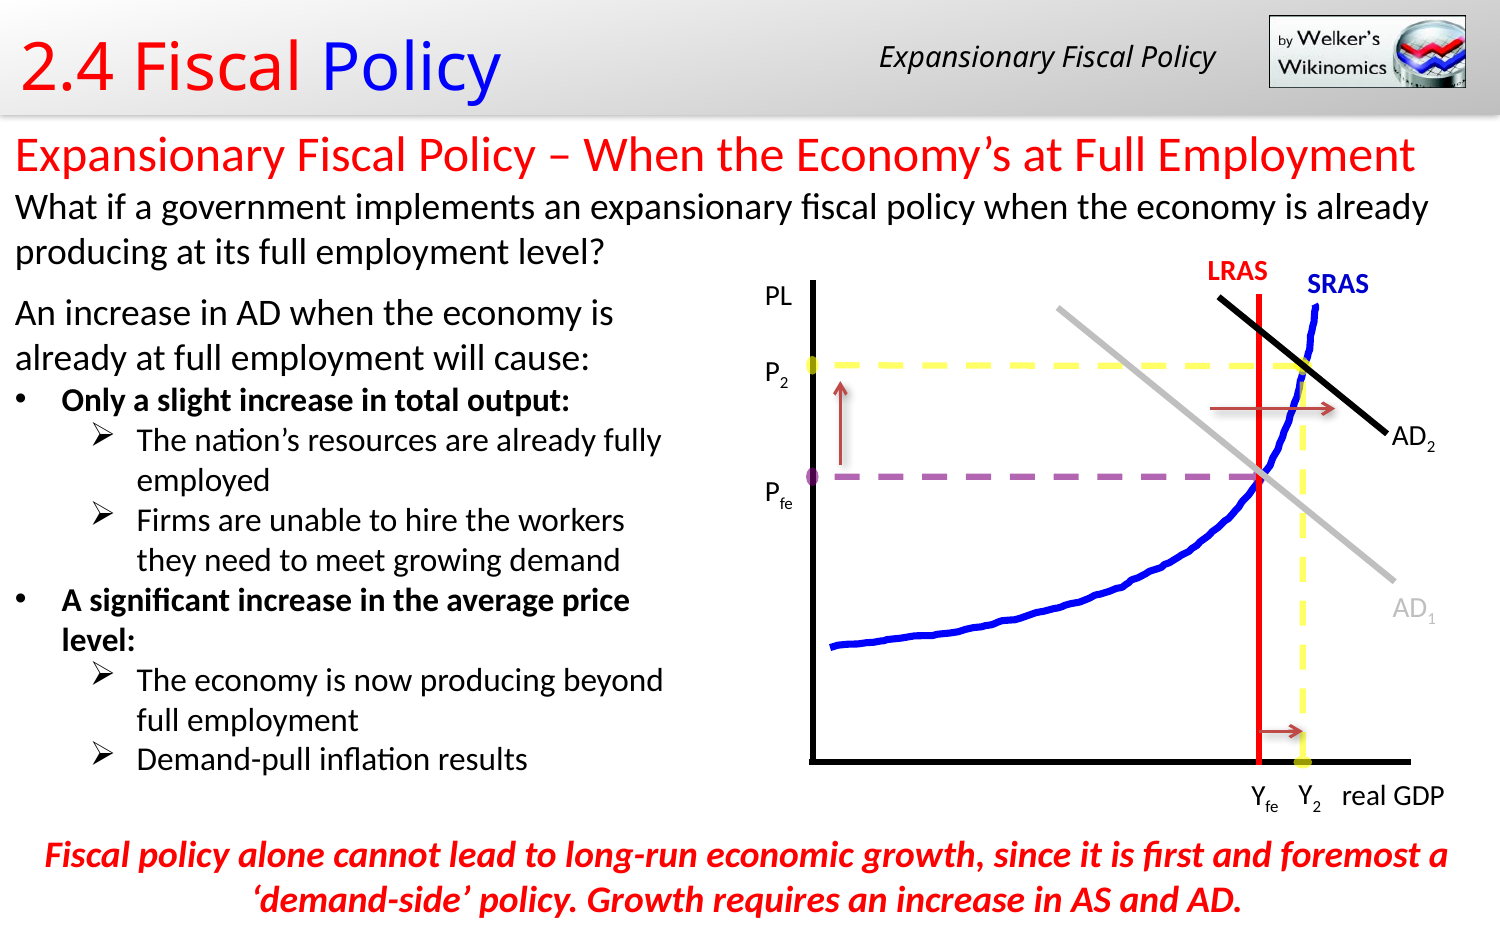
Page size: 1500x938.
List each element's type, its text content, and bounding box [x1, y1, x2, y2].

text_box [749, 244, 1500, 821]
text_box An increase in AD when the economy is already at full employment will cause: Only a slight increase in total output: The nation’s resources are already fully employed Firms are unable to hire the workers they need to meet growing demand A significant increase in the average price level: The economy is now producing beyond full employment Demand-pull inflation results [0, 280, 691, 785]
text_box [0, 0, 1500, 115]
text_box Fiscal policy alone cannot lead to long-run economic growth, since it is first and foremost a ‘demand-side’ policy. Growth requires an increase in AS and AD. [0, 823, 1498, 928]
text_box Expansionary Fiscal Policy – When the Economy’s at Full Employment What if a government implements an expansionary fiscal policy when the economy is already producing at its full employment level? [0, 123, 1500, 280]
